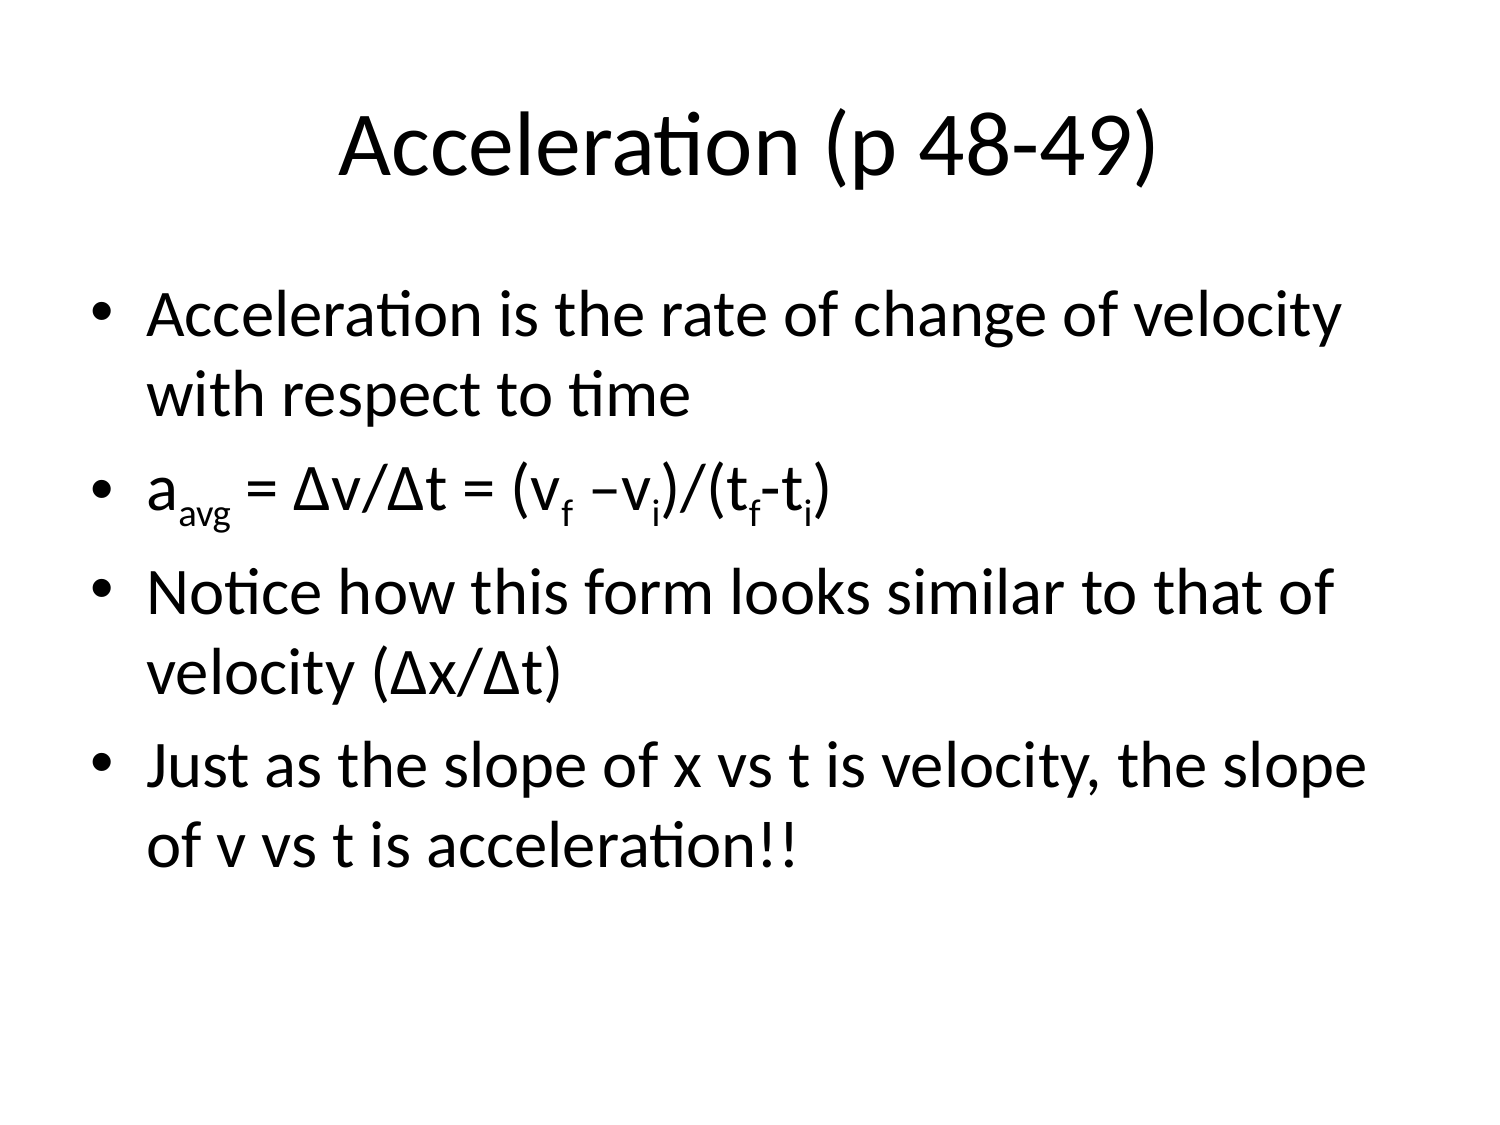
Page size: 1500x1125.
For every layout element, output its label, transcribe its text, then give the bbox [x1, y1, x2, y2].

list Acceleration is the rate of change of velocity with respect to time aavg = Δv/Δt = (vf –vi)/(tf-ti) Notice how this form looks similar to that of velocity (Δx/Δt) Just as the slope of x vs t is velocity, the slope of v vs t is acceleration!! [75, 262, 1425, 1005]
title Acceleration (p 48-49) [75, 45, 1425, 233]
